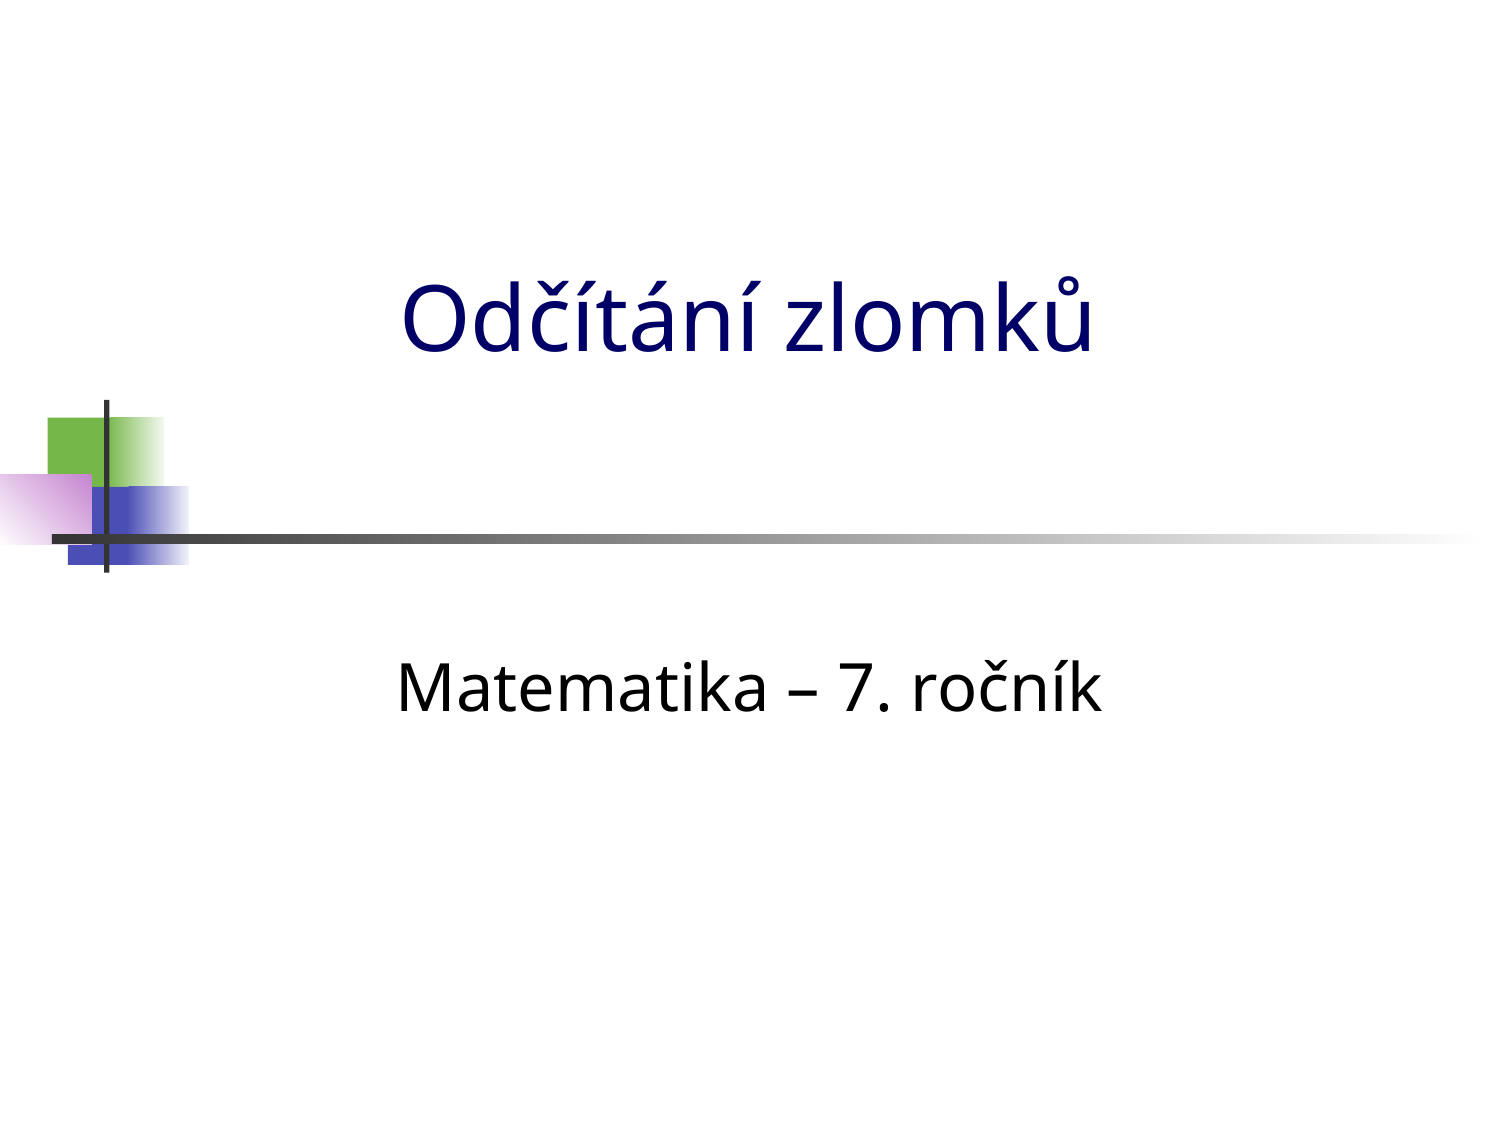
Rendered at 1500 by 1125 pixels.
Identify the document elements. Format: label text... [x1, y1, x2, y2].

title Odčítání zlomků [0, 136, 1499, 378]
subtitle Matematika – 7. ročník [224, 637, 1276, 926]
